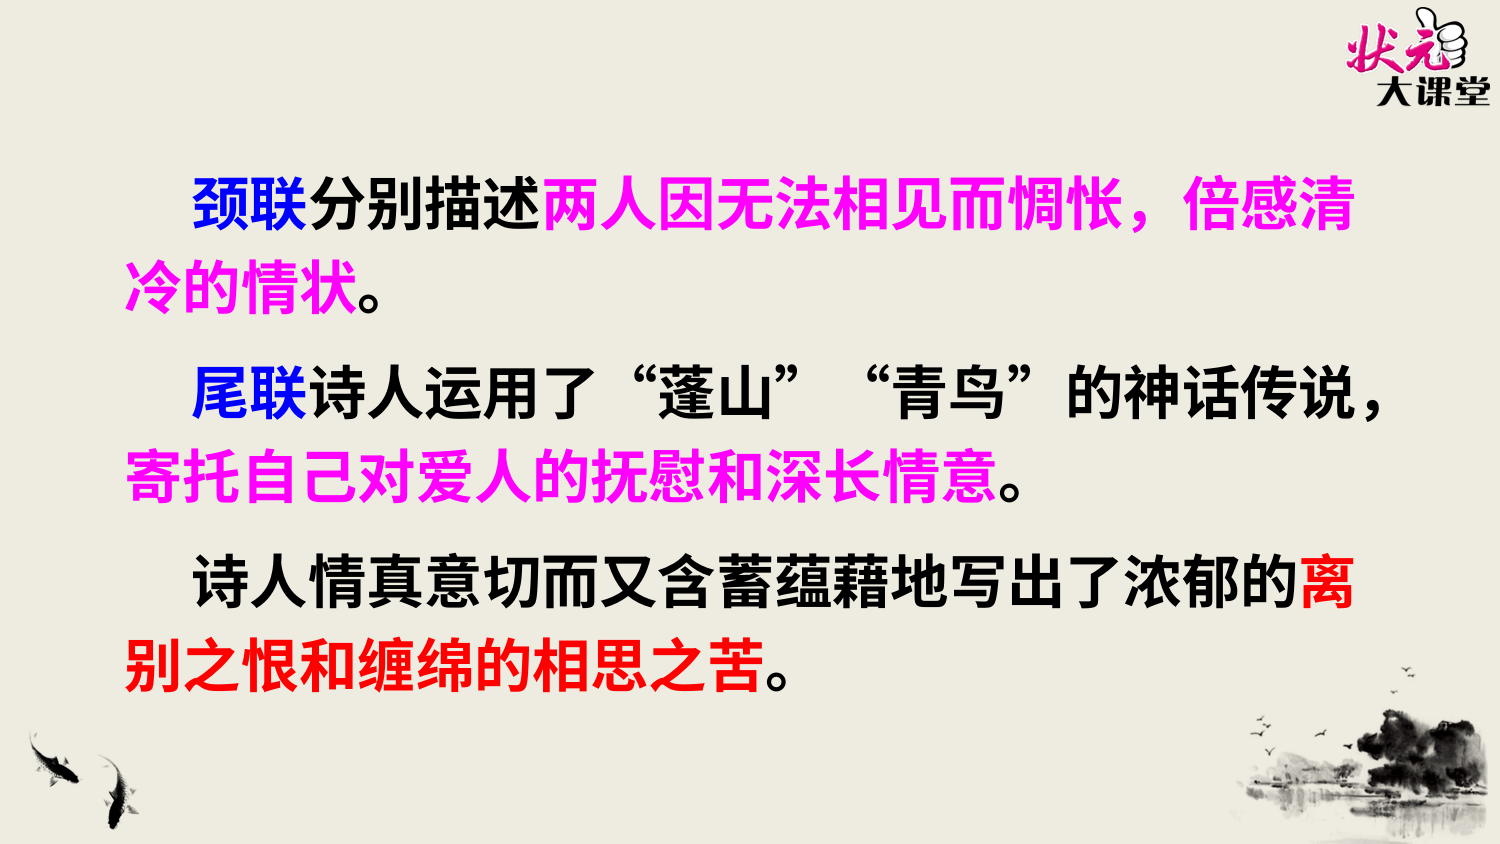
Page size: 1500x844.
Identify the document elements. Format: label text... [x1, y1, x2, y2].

picture [0, 0, 1500, 844]
text_box 颈联分别描述两人因无法相见而惆怅，倍感清冷的情状。 尾联诗人运用了“蓬山”“青鸟”的神话传说，寄托自己对爱人的抚慰和深长情意。 诗人情真意切而又含蓄蕴藉地写出了浓郁的离别之恨和缠绵的相思之苦。 [110, 145, 1383, 707]
